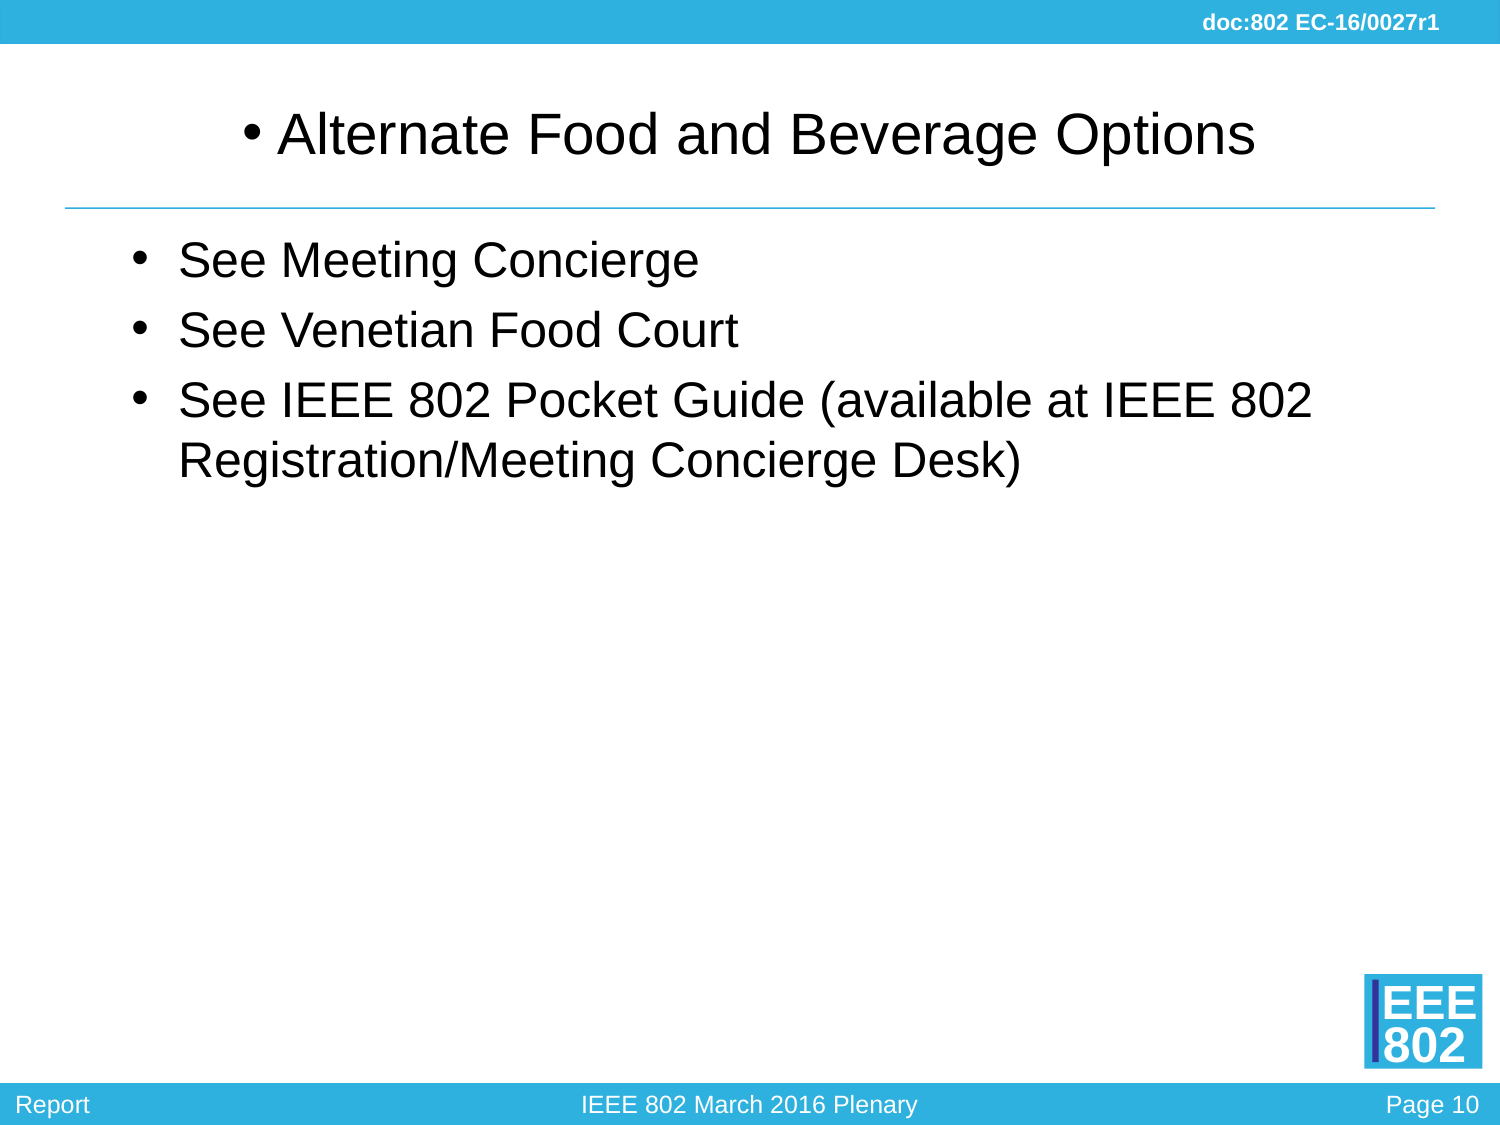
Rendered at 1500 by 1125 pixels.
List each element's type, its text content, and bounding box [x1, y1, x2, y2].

title Alternate Food and Beverage Options [75, 66, 1425, 197]
list See Meeting Concierge See Venetian Food Court See IEEE 802 Pocket Guide (available at IEEE 802 Registration/Meeting Concierge Desk) [41, 220, 1392, 963]
